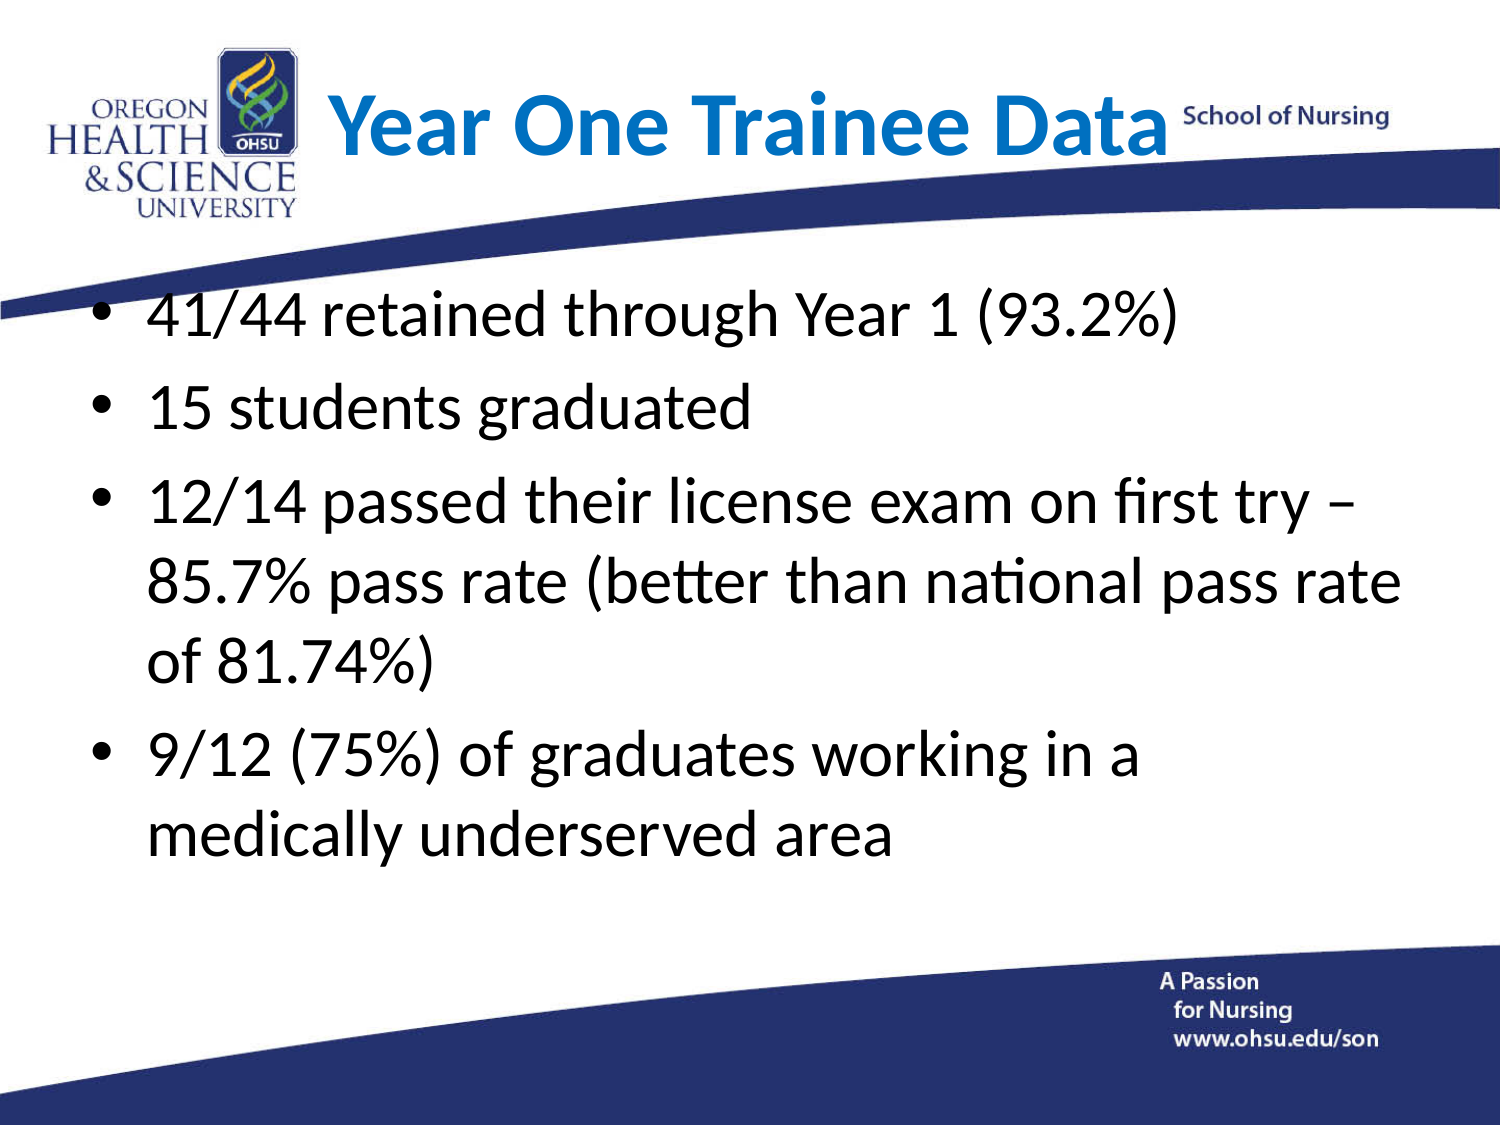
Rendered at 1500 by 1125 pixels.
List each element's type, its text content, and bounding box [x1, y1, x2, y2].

picture [0, 0, 1500, 1125]
title Year One Trainee Data [75, 24, 1425, 213]
list 41/44 retained through Year 1 (93.2%) 15 students graduated 12/14 passed their license exam on first try – 85.7% pass rate (better than national pass rate of 81.74%) 9/12 (75%) of graduates working in a medically underserved area [75, 262, 1425, 1005]
